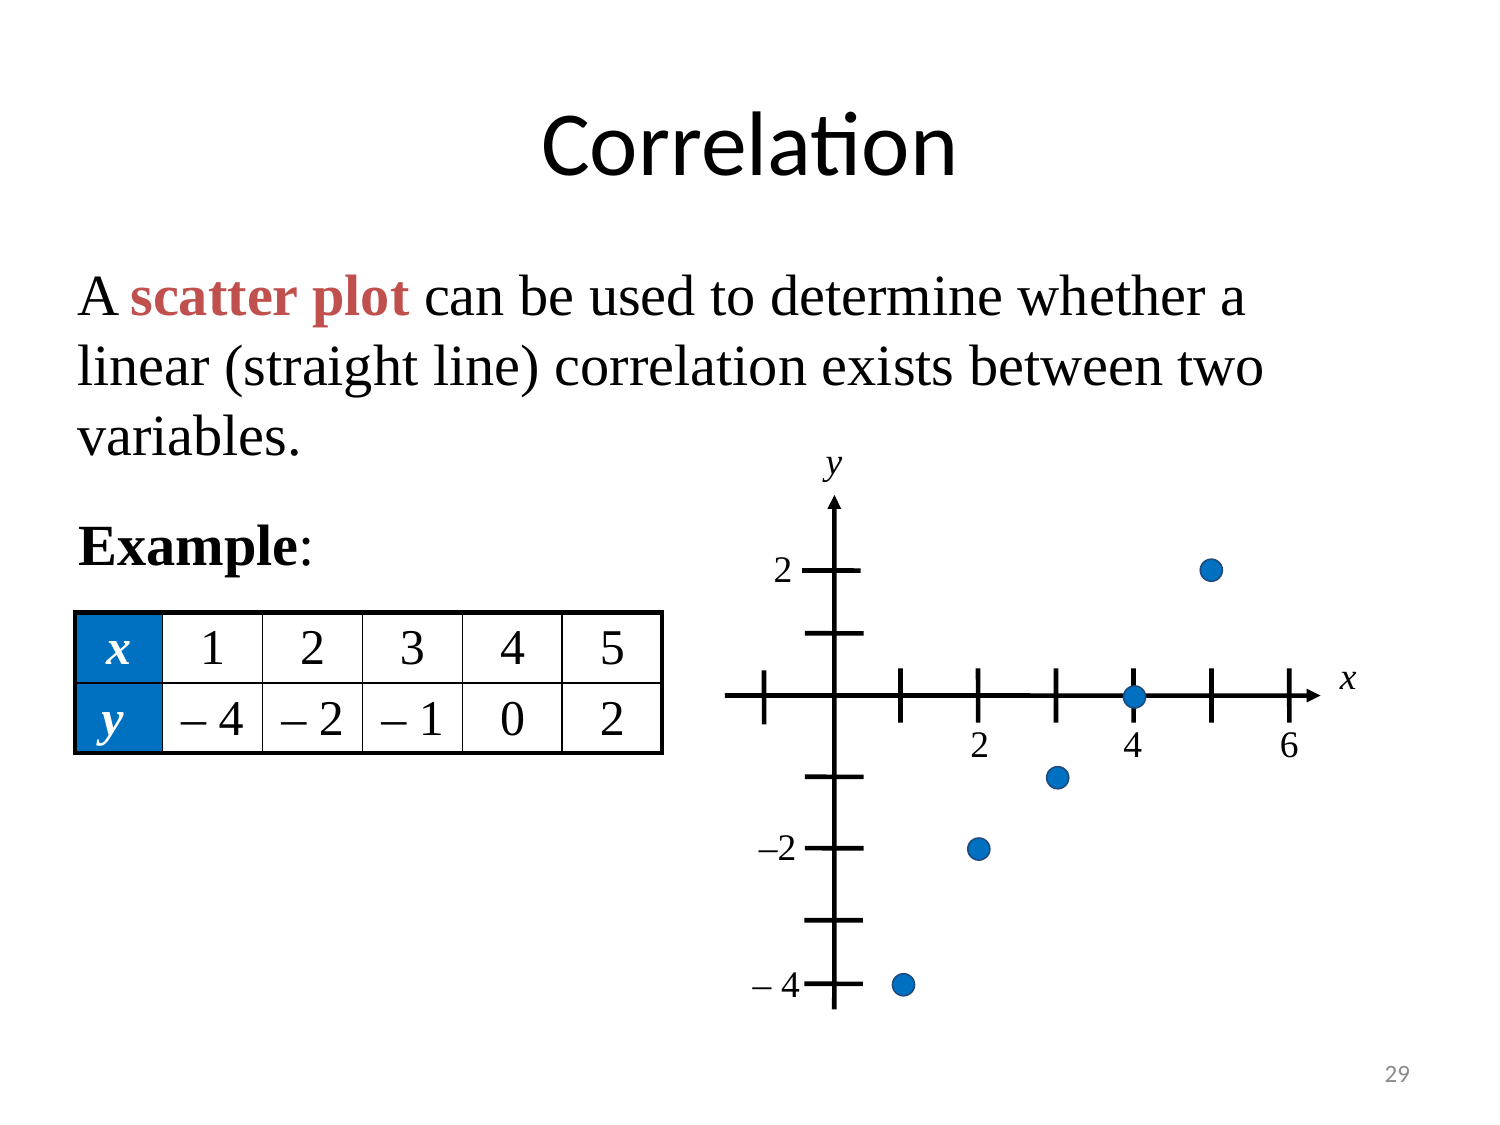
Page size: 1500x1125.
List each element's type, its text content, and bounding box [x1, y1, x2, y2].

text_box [724, 429, 1414, 1013]
table_header 4 [463, 615, 561, 682]
text_box A scatter plot can be used to determine whether a linear (straight line) correlation exists between two variables. [62, 249, 1400, 463]
table_cell 2 [563, 684, 660, 751]
table_cell y [77, 684, 162, 751]
table_cell – 2 [263, 684, 362, 751]
slide_number 29 [1074, 1042, 1425, 1103]
table_cell – 4 [163, 684, 262, 751]
table_header x [77, 615, 162, 682]
table_cell – 1 [363, 684, 462, 751]
table_cell 0 [463, 684, 561, 751]
title Correlation [75, 45, 1425, 233]
table_header 3 [363, 615, 462, 682]
table_header 5 [563, 615, 660, 682]
table_header 1 [163, 615, 262, 682]
table_header 2 [263, 615, 362, 682]
text_box Example: [63, 500, 331, 585]
